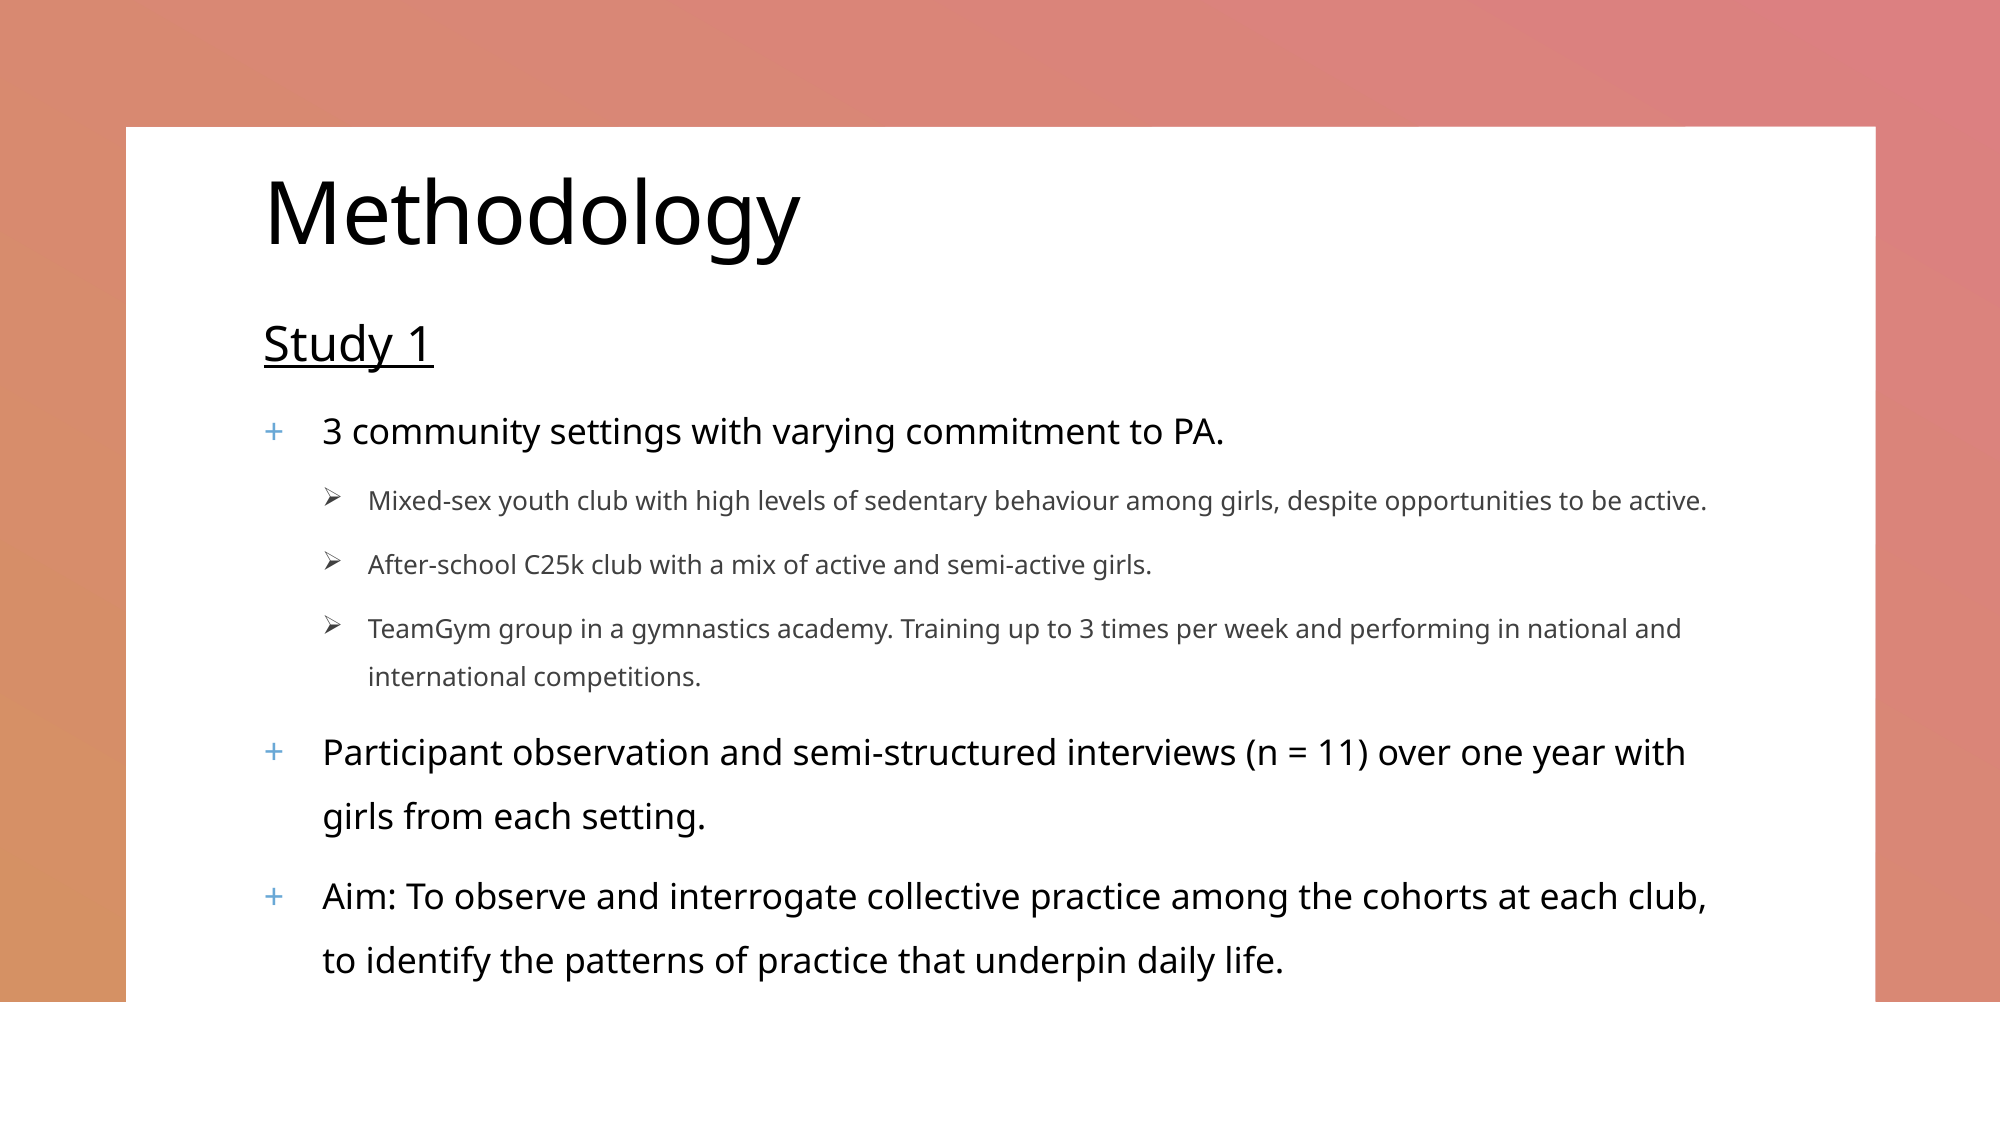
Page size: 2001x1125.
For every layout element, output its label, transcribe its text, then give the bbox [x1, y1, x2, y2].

title Methodology [248, 157, 1749, 275]
list Study 1 3 community settings with varying commitment to PA. Mixed-sex youth club with high levels of sedentary behaviour among girls, despite opportunities to be active. After-school C25k club with a mix of active and semi-active girls. TeamGym group in a gymnastics academy. Training up to 3 times per week and performing in national and international competitions. Participant observation and semi-structured interviews (n = 11) over one year with girls from each setting. Aim: To observe and interrogate collective practice among the cohorts at each club, to identify the patterns of practice that underpin daily life. [248, 275, 1749, 1001]
